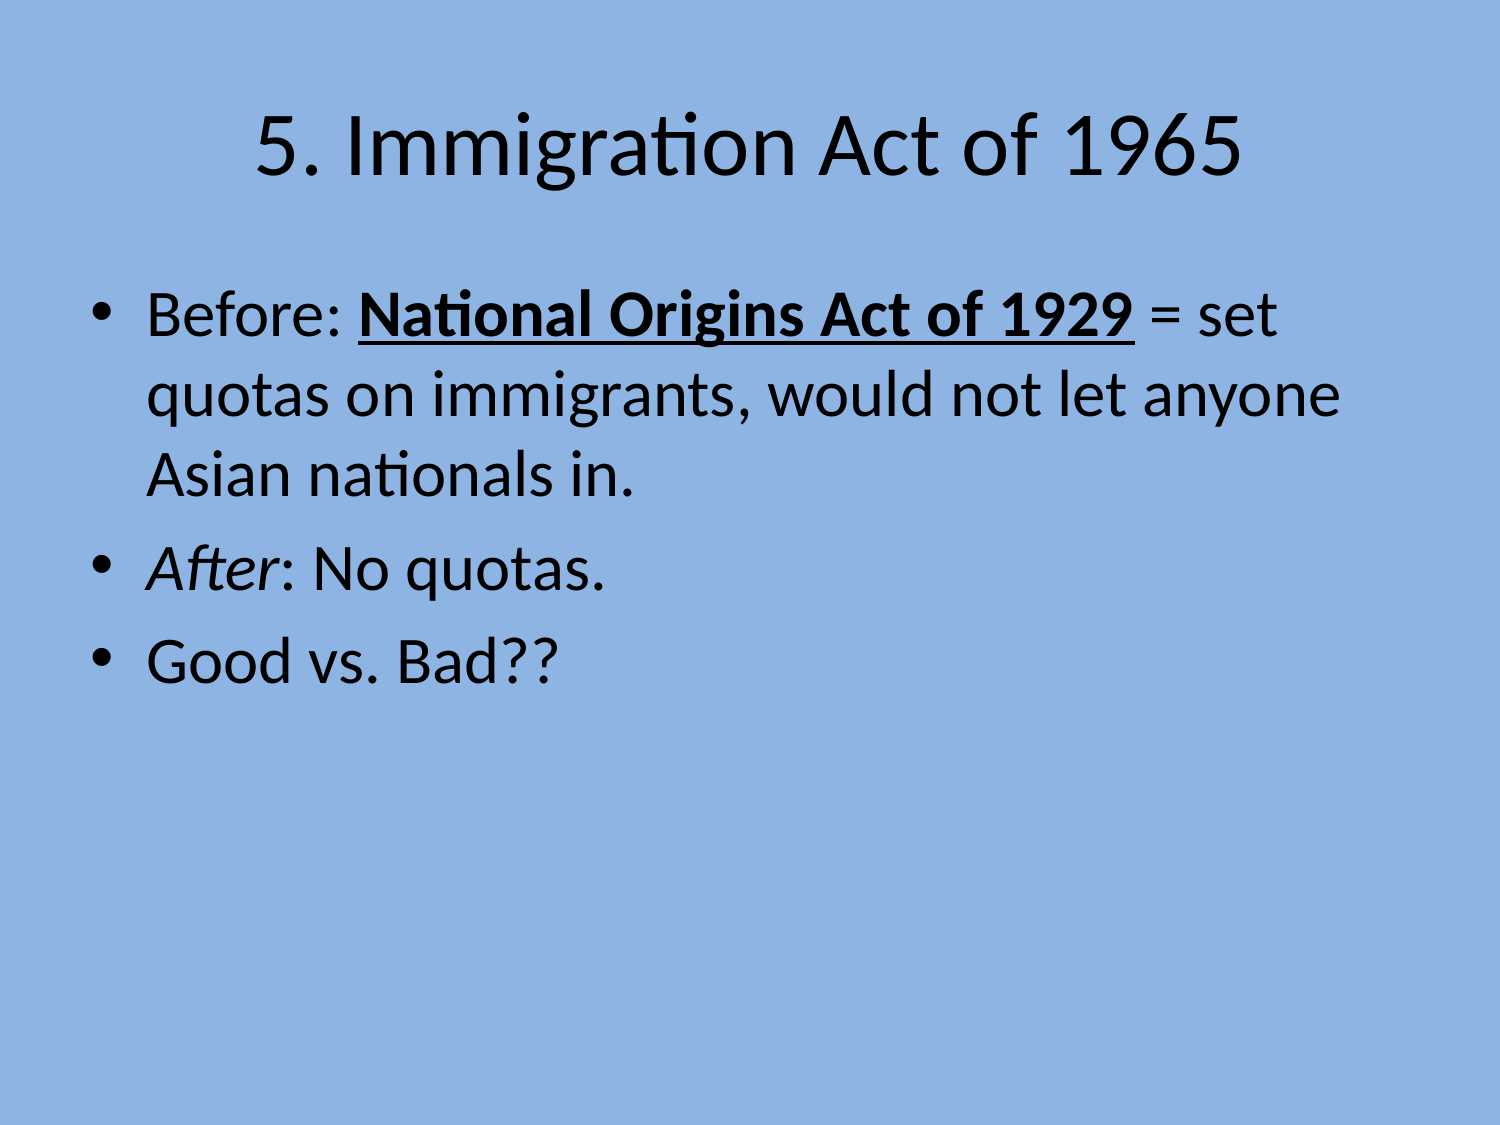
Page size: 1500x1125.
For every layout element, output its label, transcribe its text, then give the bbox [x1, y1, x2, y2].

title 5. Immigration Act of 1965 [75, 45, 1425, 233]
list Before: National Origins Act of 1929 = set quotas on immigrants, would not let anyone Asian nationals in. After: No quotas. Good vs. Bad?? [75, 262, 1425, 1005]
